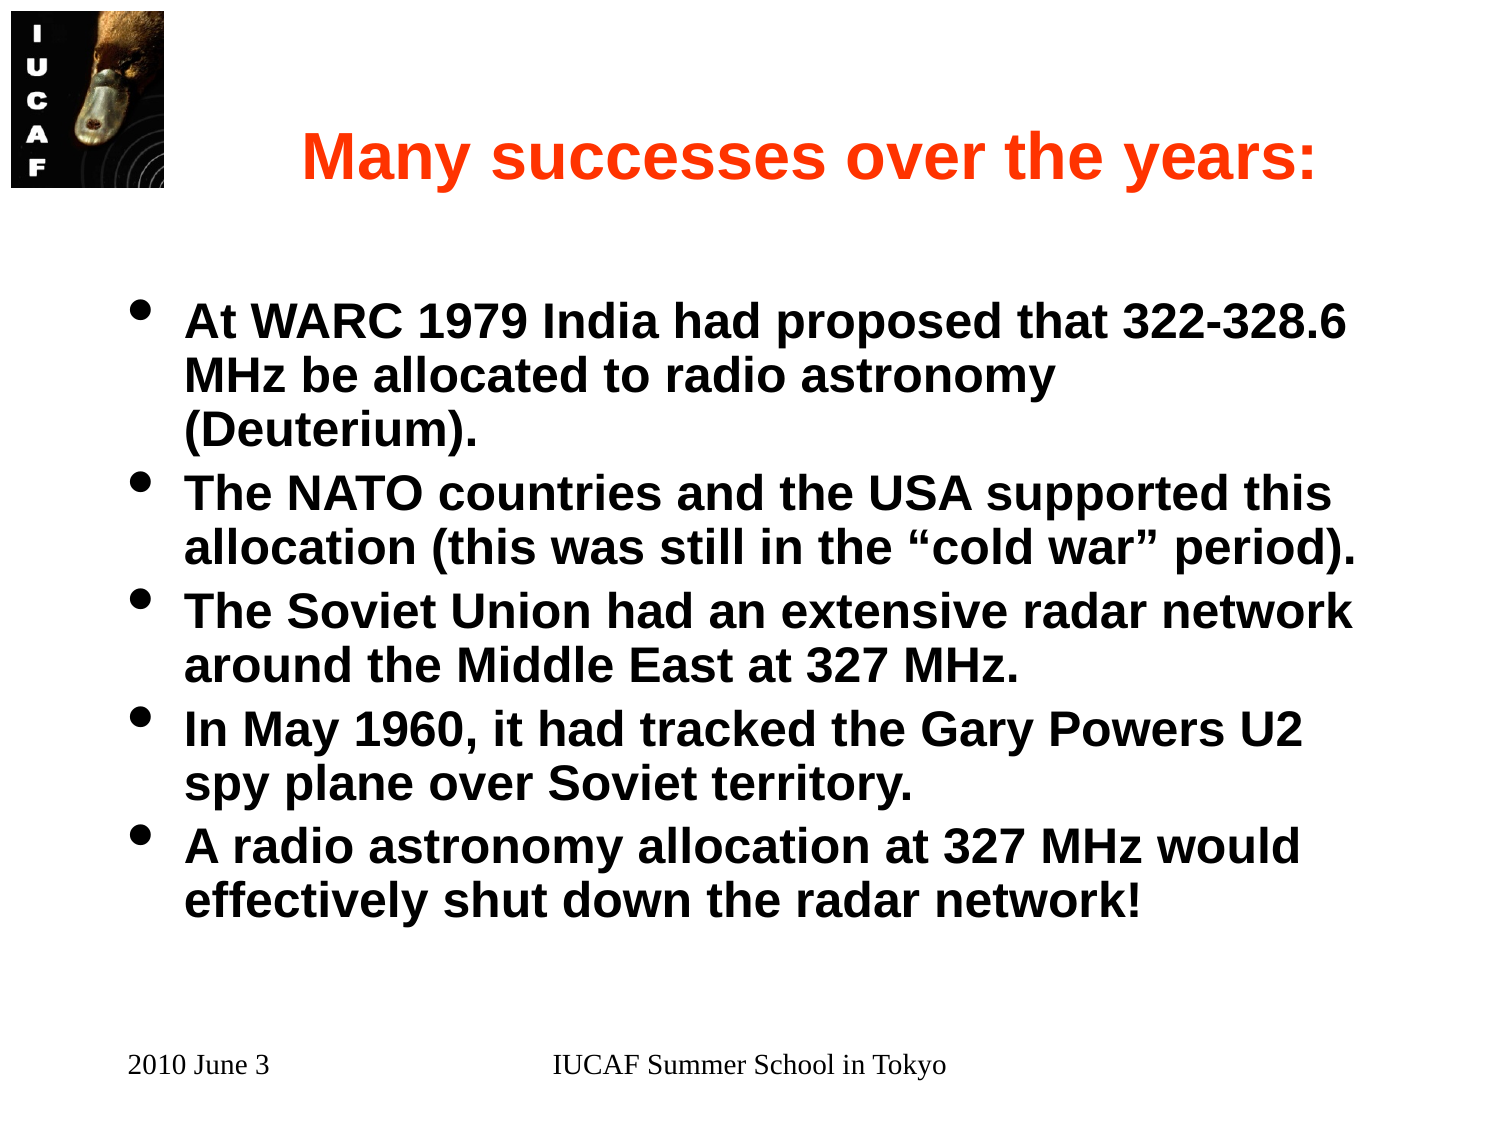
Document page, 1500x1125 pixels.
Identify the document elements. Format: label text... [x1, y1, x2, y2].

title Many successes over the years: [174, 59, 1448, 248]
list At WARC 1979 India had proposed that 322-328.6 MHz be allocated to radio astronomy (Deuterium). The NATO countries and the USA supported this allocation (this was still in the “cold war” period). The Soviet Union had an extensive radar network around the Middle East at 327 MHz. In May 1960, it had tracked the Gary Powers U2 spy plane over Soviet territory. A radio astronomy allocation at 327 MHz would effectively shut down the radar network! [112, 287, 1388, 1038]
footer IUCAF Summer School in Tokyo [512, 1024, 988, 1101]
picture [11, 11, 164, 188]
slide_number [112, 1024, 426, 1101]
